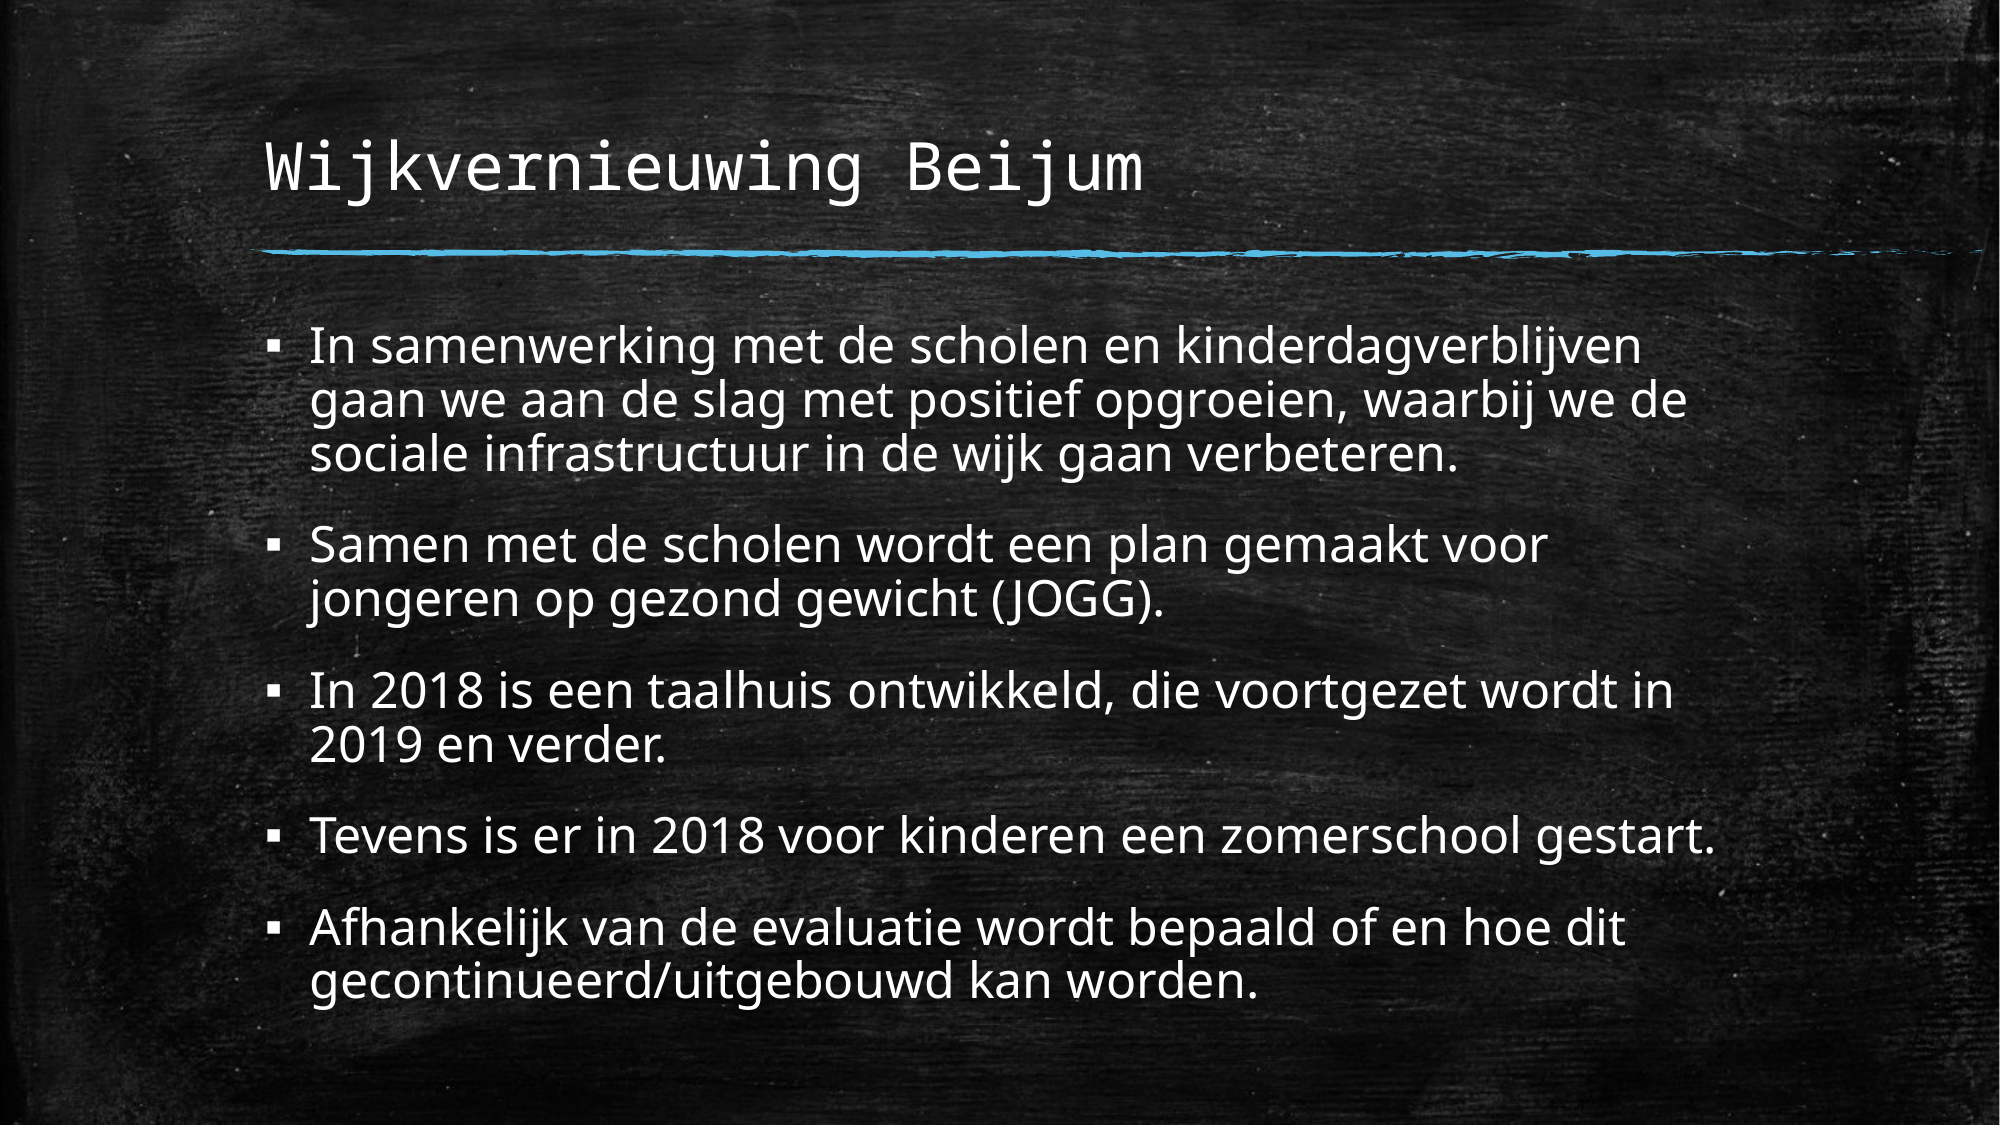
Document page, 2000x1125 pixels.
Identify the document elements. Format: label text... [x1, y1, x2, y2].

title Wijkvernieuwing Beijum [249, 45, 1750, 213]
list In samenwerking met de scholen en kinderdagverblijven gaan we aan de slag met positief opgroeien, waarbij we de sociale infrastructuur in de wijk gaan verbeteren. Samen met de scholen wordt een plan gemaakt voor jongeren op gezond gewicht (JOGG). In 2018 is een taalhuis ontwikkeld, die voortgezet wordt in 2019 en verder. Tevens is er in 2018 voor kinderen een zomerschool gestart. Afhankelijk van de evaluatie wordt bepaald of en hoe dit gecontinueerd/uitgebouwd kan worden. [249, 312, 1750, 1080]
